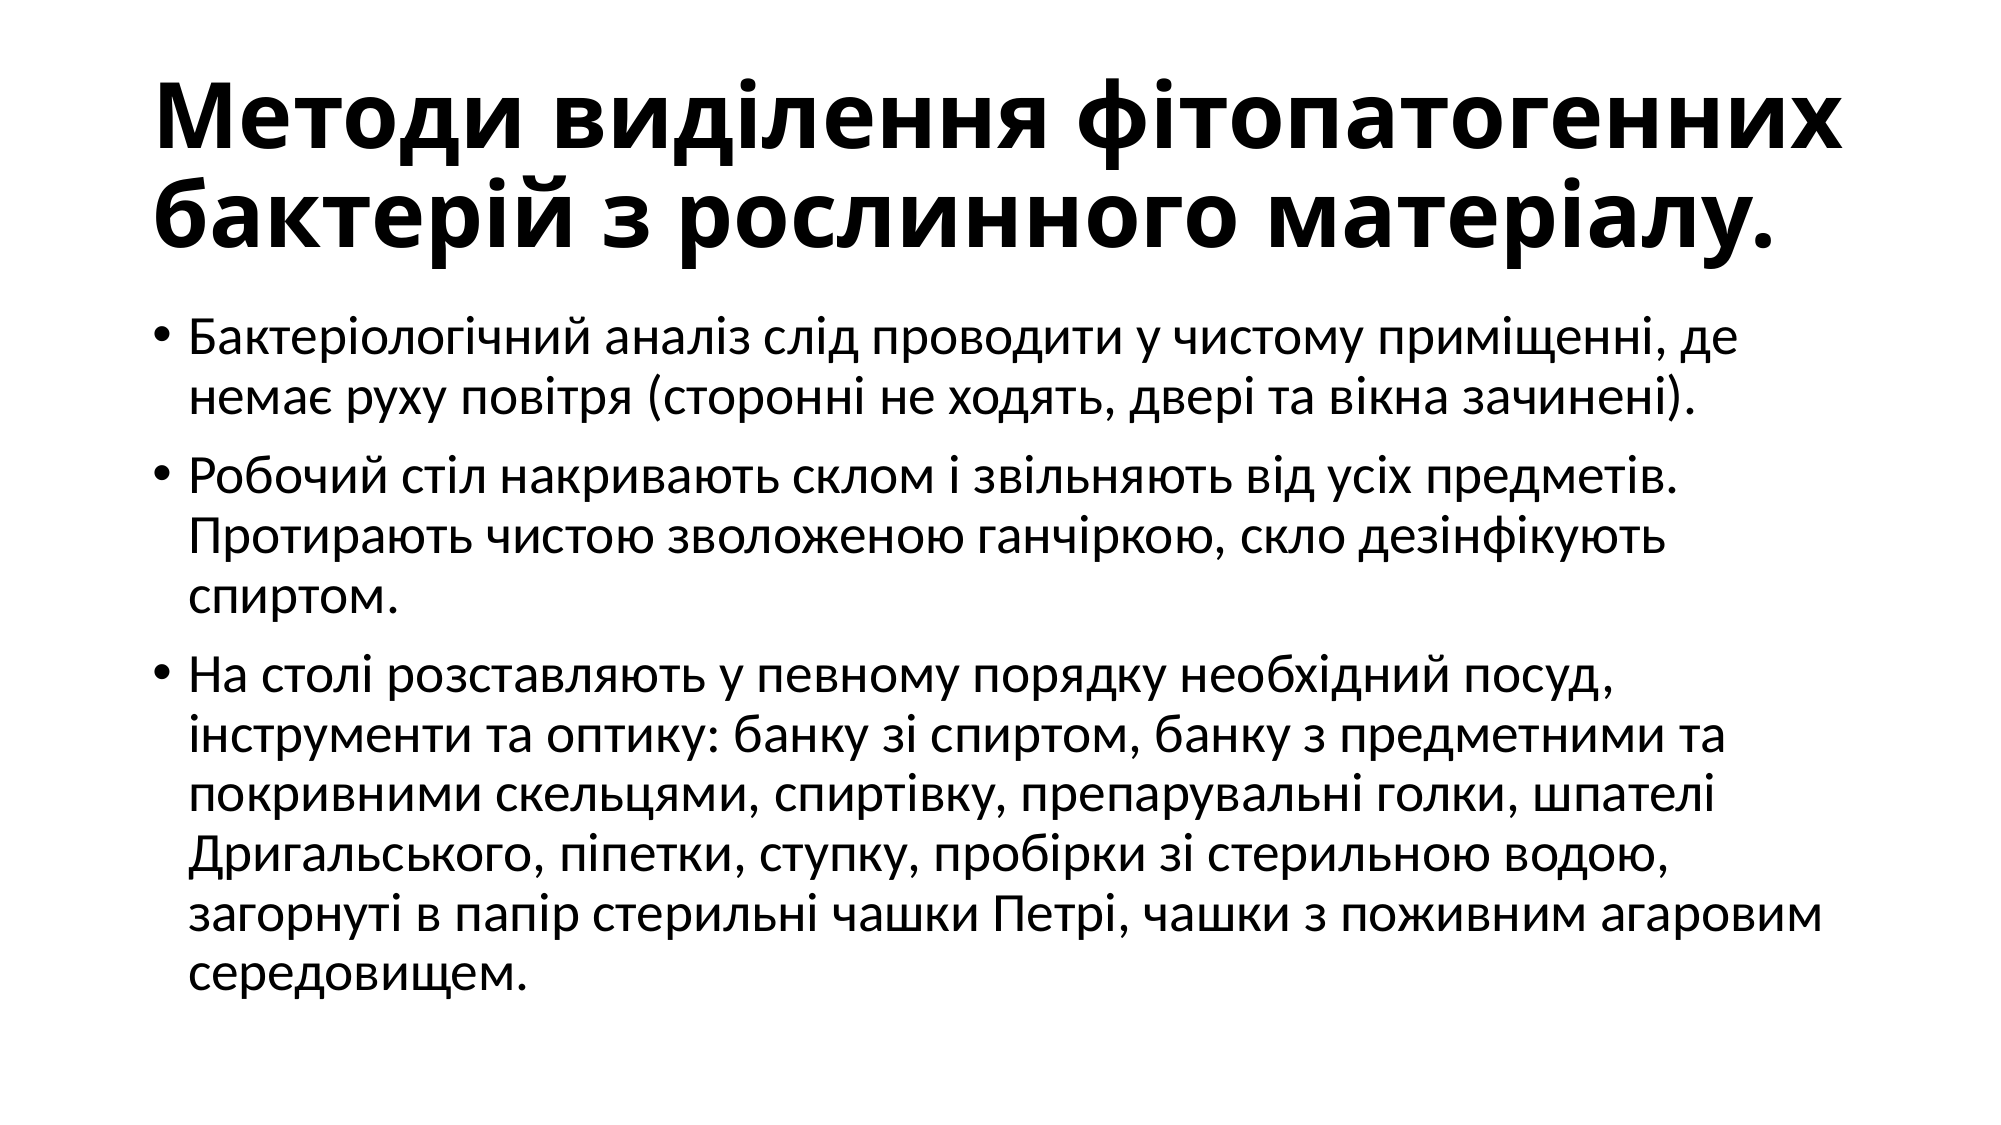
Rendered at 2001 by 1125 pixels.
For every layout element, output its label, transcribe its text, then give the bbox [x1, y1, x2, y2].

title Методи виділення фітопатогенних бактерій з рослинного матеріалу. [137, 59, 1863, 278]
list Бактеріологічний аналіз слід проводити у чистому приміщенні, де немає руху повітря (сторонні не ходять, двері та вікна зачинені). Робочий стіл накривають склом і звільняють від усіх предметів. Протирають чистою зволоженою ганчіркою, скло дезінфікують спиртом. На столі розставляють у певному порядку необхідний посуд, інструменти та оптику: банку зі спиртом, банку з предметними та покривними скельцями, спиртівку, препарувальні голки, шпателі Дригальського, піпетки, ступку, пробірки зі стерильною водою, загорнуті в папір стерильні чашки Петрі, чашки з поживним агаровим середовищем. [137, 299, 1863, 1014]
